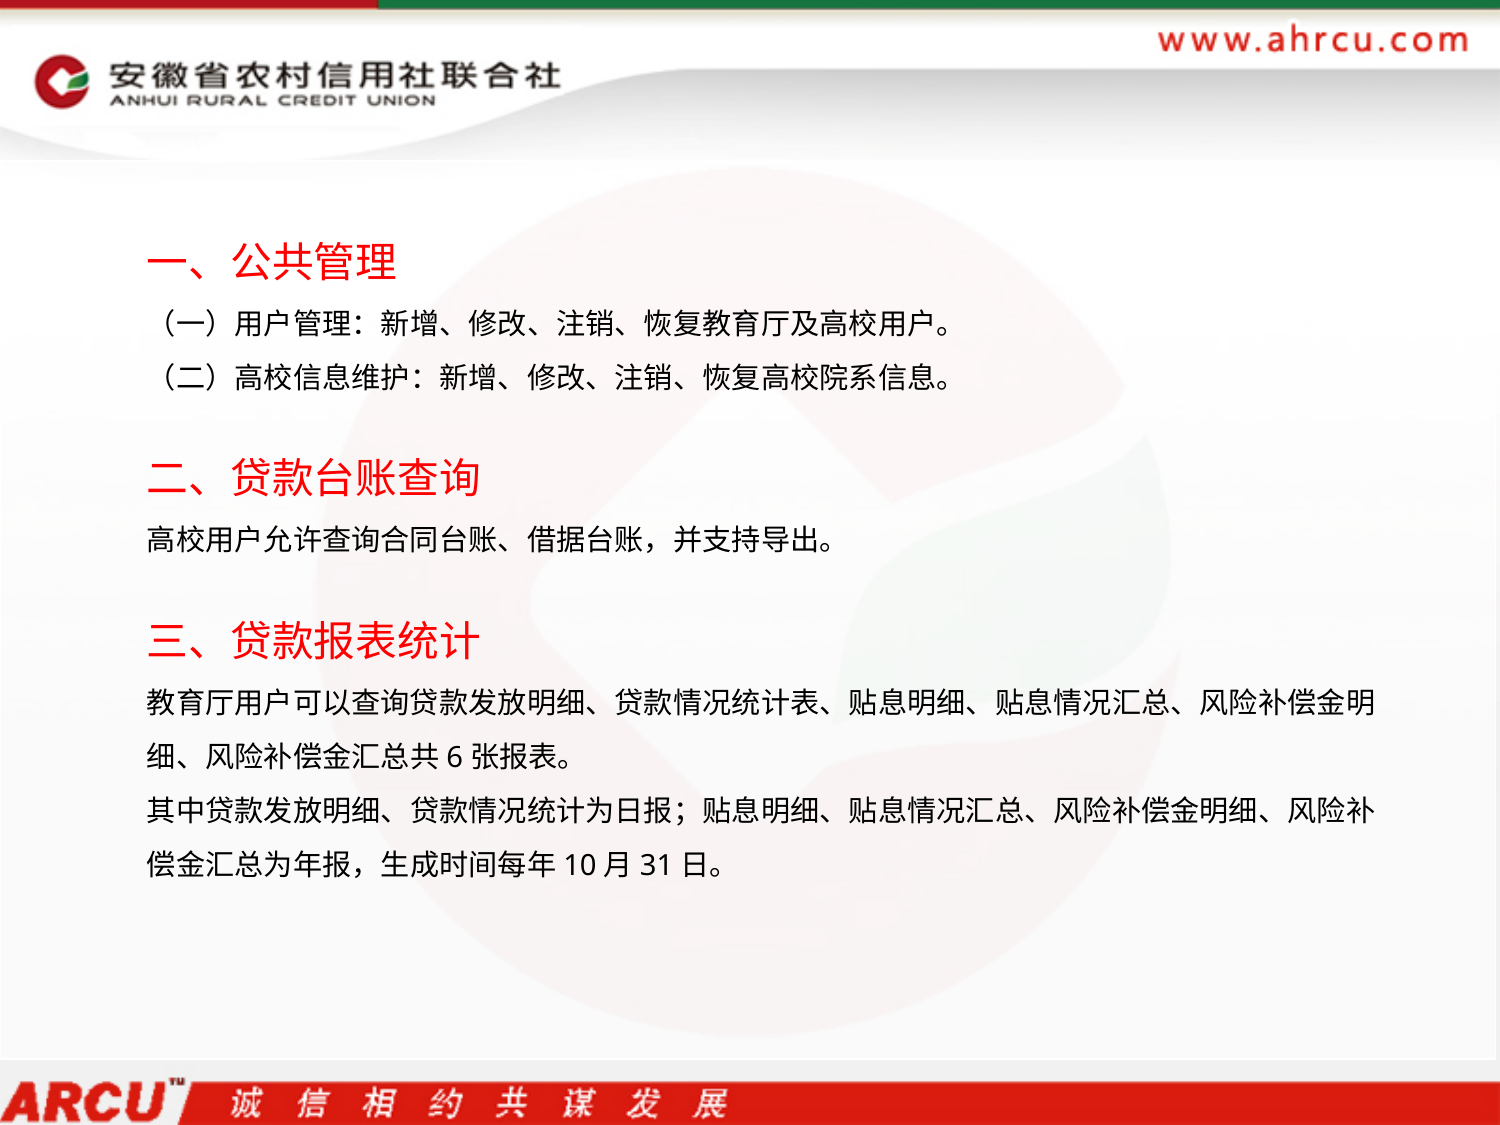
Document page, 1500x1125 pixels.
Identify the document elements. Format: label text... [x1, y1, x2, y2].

text_box 一、公共管理 （一）用户管理：新增、修改、注销、恢复教育厅及高校用户。 （二）高校信息维护：新增、修改、注销、恢复高校院系信息。 二、贷款台账查询 高校用户允许查询合同台账、借据台账，并支持导出。 三、贷款报表统计 教育厅用户可以查询贷款发放明细、贷款情况统计表、贴息明细、贴息情况汇总、风险补偿金明细、风险补偿金汇总共6张报表。 其中贷款发放明细、贷款情况统计为日报；贴息明细、贴息情况汇总、风险补偿金明细、风险补偿金汇总为年报，生成时间每年10月31日。 [132, 224, 1410, 943]
picture [0, 0, 1500, 1125]
